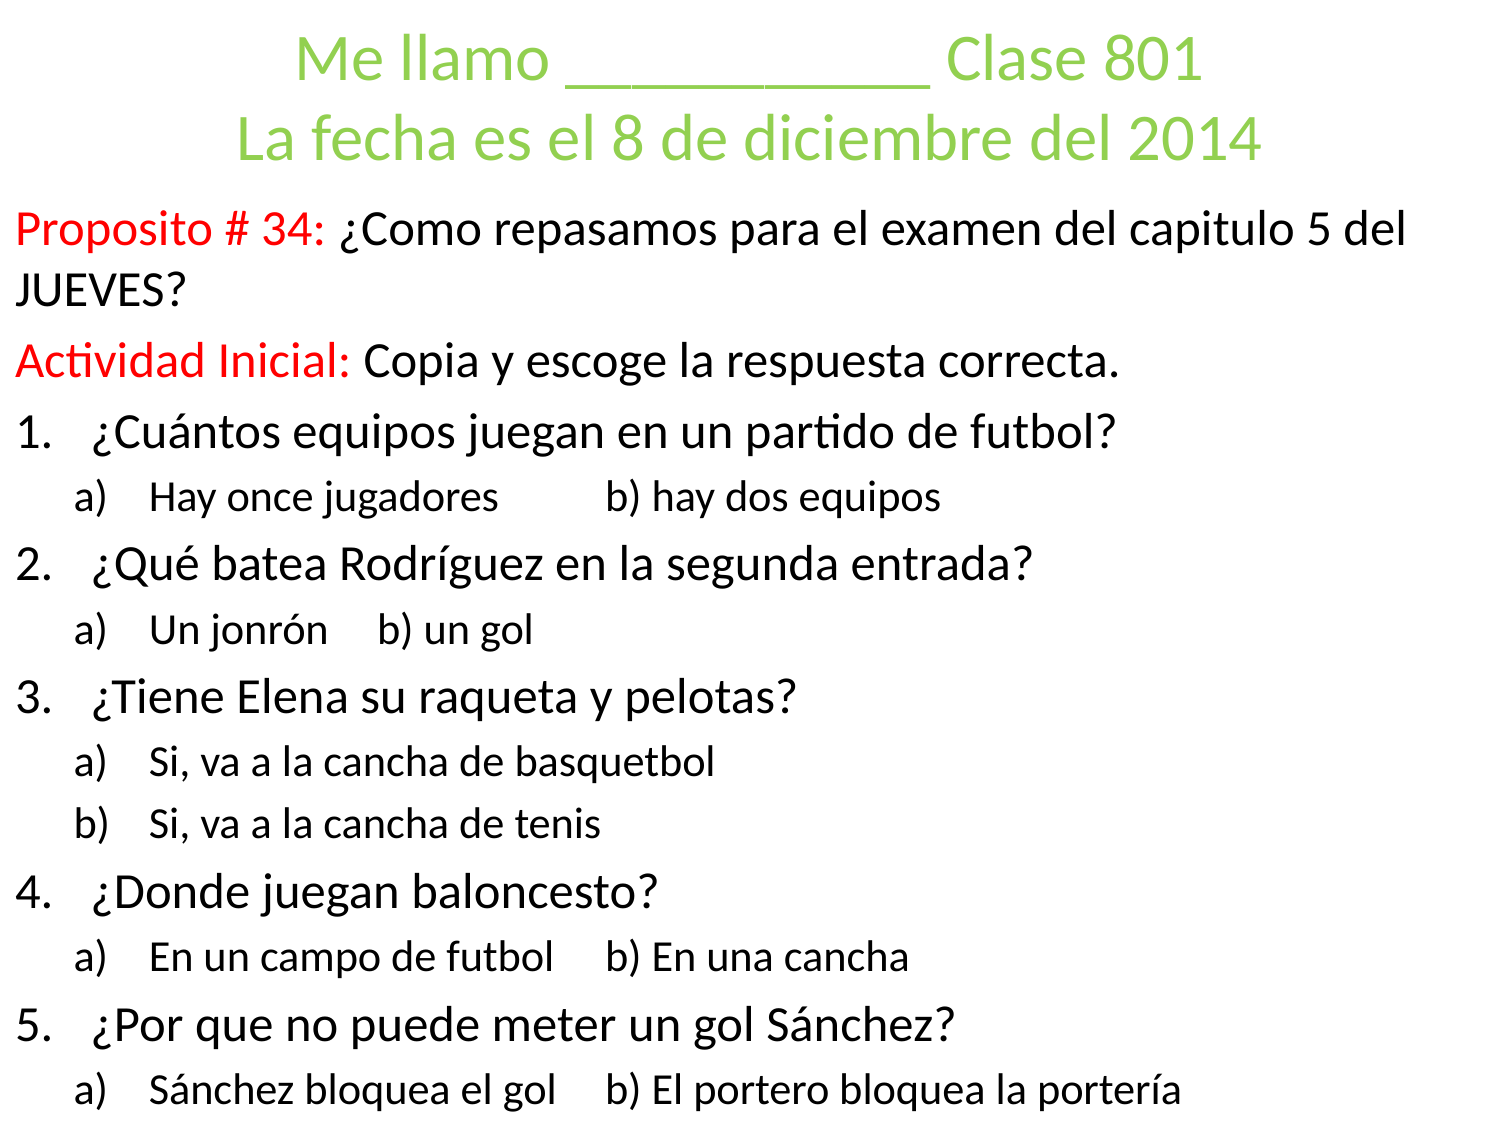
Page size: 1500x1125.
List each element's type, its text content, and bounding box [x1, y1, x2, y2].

title Me llamo ___________ Clase 801 La fecha es el 8 de diciembre del 2014 [75, 0, 1425, 187]
list Proposito # 34: ¿Como repasamos para el examen del capitulo 5 del JUEVES? Actividad Inicial: Copia y escoge la respuesta correcta. ¿Cuántos equipos juegan en un partido de futbol? Hay once jugadores b) hay dos equipos ¿Qué batea Rodríguez en la segunda entrada? Un jonrón b) un gol ¿Tiene Elena su raqueta y pelotas? Si, va a la cancha de basquetbol Si, va a la cancha de tenis ¿Donde juegan baloncesto? En un campo de futbol b) En una cancha ¿Por que no puede meter un gol Sánchez? Sánchez bloquea el gol b) El portero bloquea la portería [0, 187, 1500, 1125]
